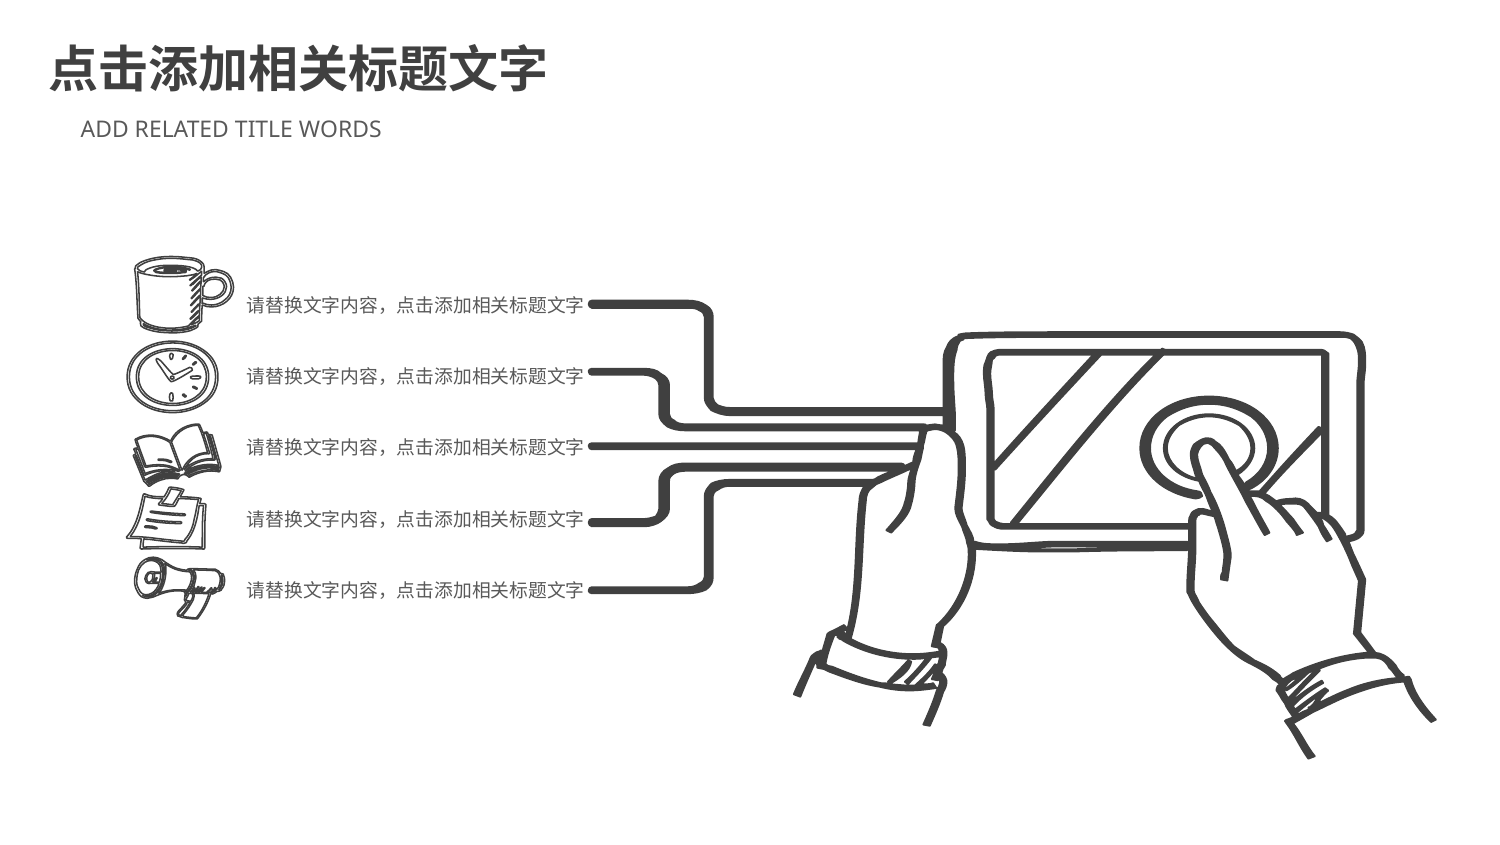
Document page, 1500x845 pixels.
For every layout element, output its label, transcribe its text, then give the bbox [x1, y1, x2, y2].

text_box 请替换文字内容，点击添加相关标题文字 [228, 566, 603, 609]
text_box [134, 558, 225, 619]
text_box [126, 486, 207, 550]
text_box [126, 340, 219, 413]
text_box 请替换文字内容，点击添加相关标题文字 [228, 495, 603, 537]
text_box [134, 256, 234, 334]
picture [71, 33, 178, 114]
text_box 请替换文字内容，点击添加相关标题文字 [228, 424, 603, 466]
text_box 请替换文字内容，点击添加相关标题文字 [228, 352, 603, 395]
text_box ADD RELATED TITLE WORDS [64, 106, 491, 150]
text_box 请替换文字内容，点击添加相关标题文字 [238, 281, 603, 324]
text_box 点击添加相关标题文字 [32, 29, 567, 106]
text_box [588, 300, 1437, 759]
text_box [132, 423, 222, 487]
